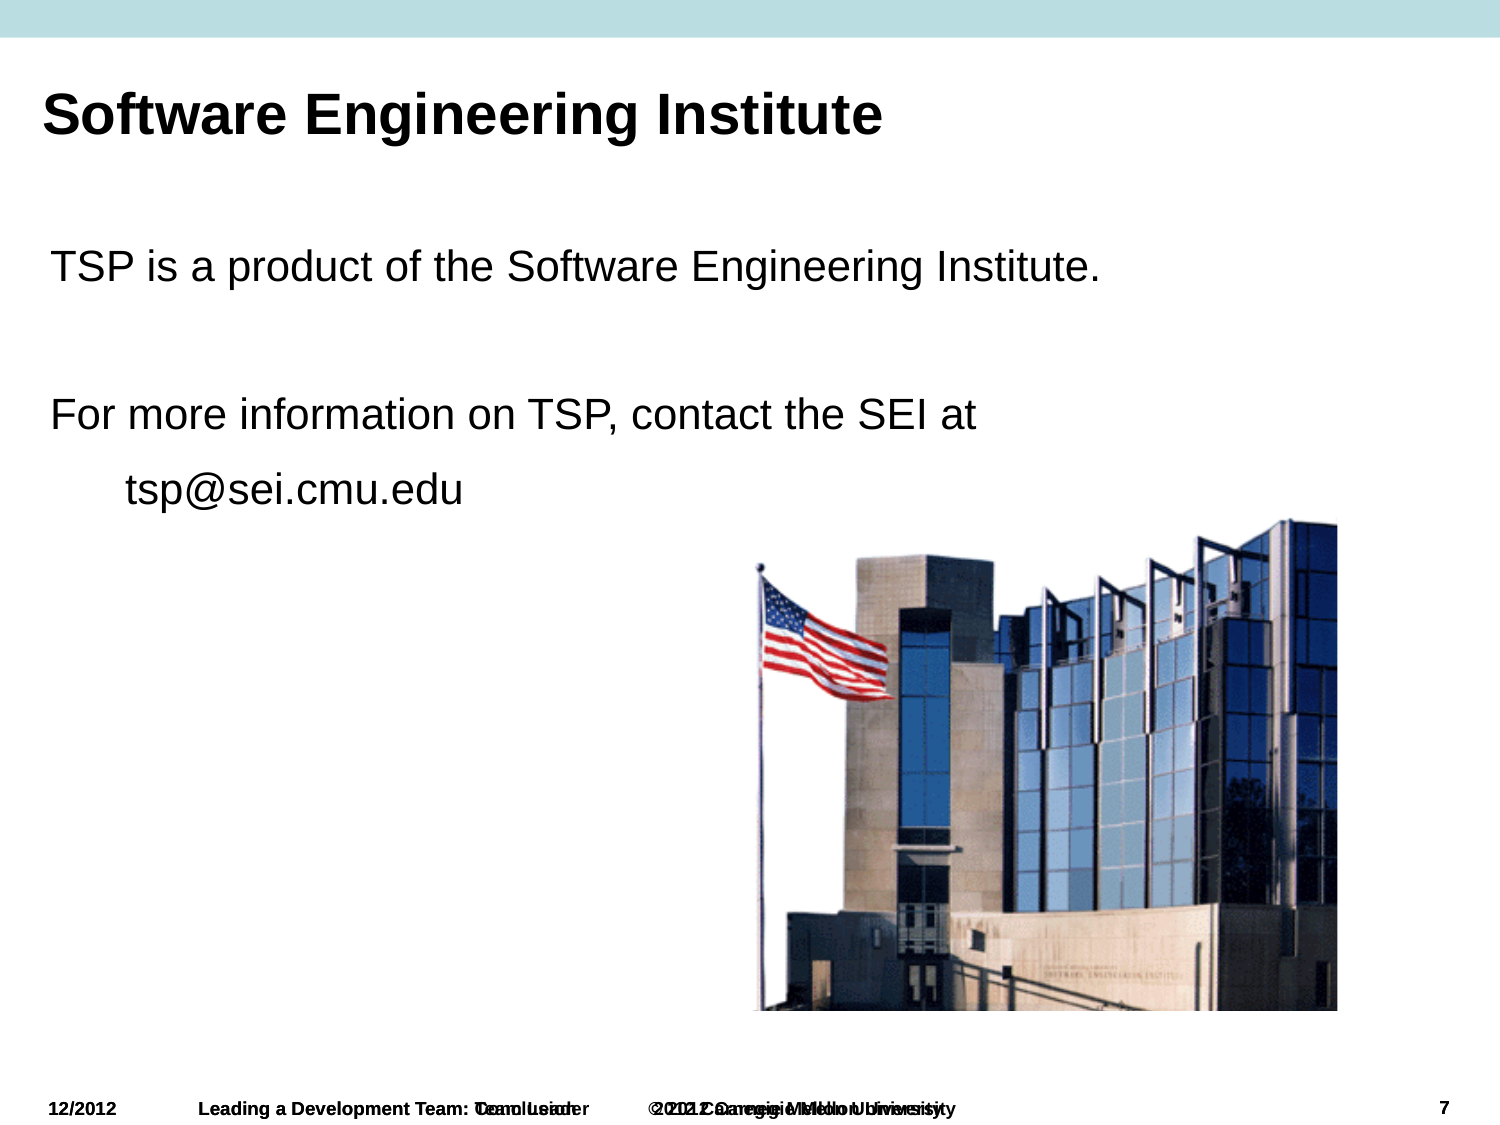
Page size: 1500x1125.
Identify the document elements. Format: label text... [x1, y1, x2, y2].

picture [724, 517, 1338, 1012]
title Software Engineering Institute [42, 89, 1438, 146]
list TSP is a product of the Software Engineering Institute. For more information on TSP, contact the SEI at tsp@sei.cmu.edu [50, 237, 1437, 1000]
